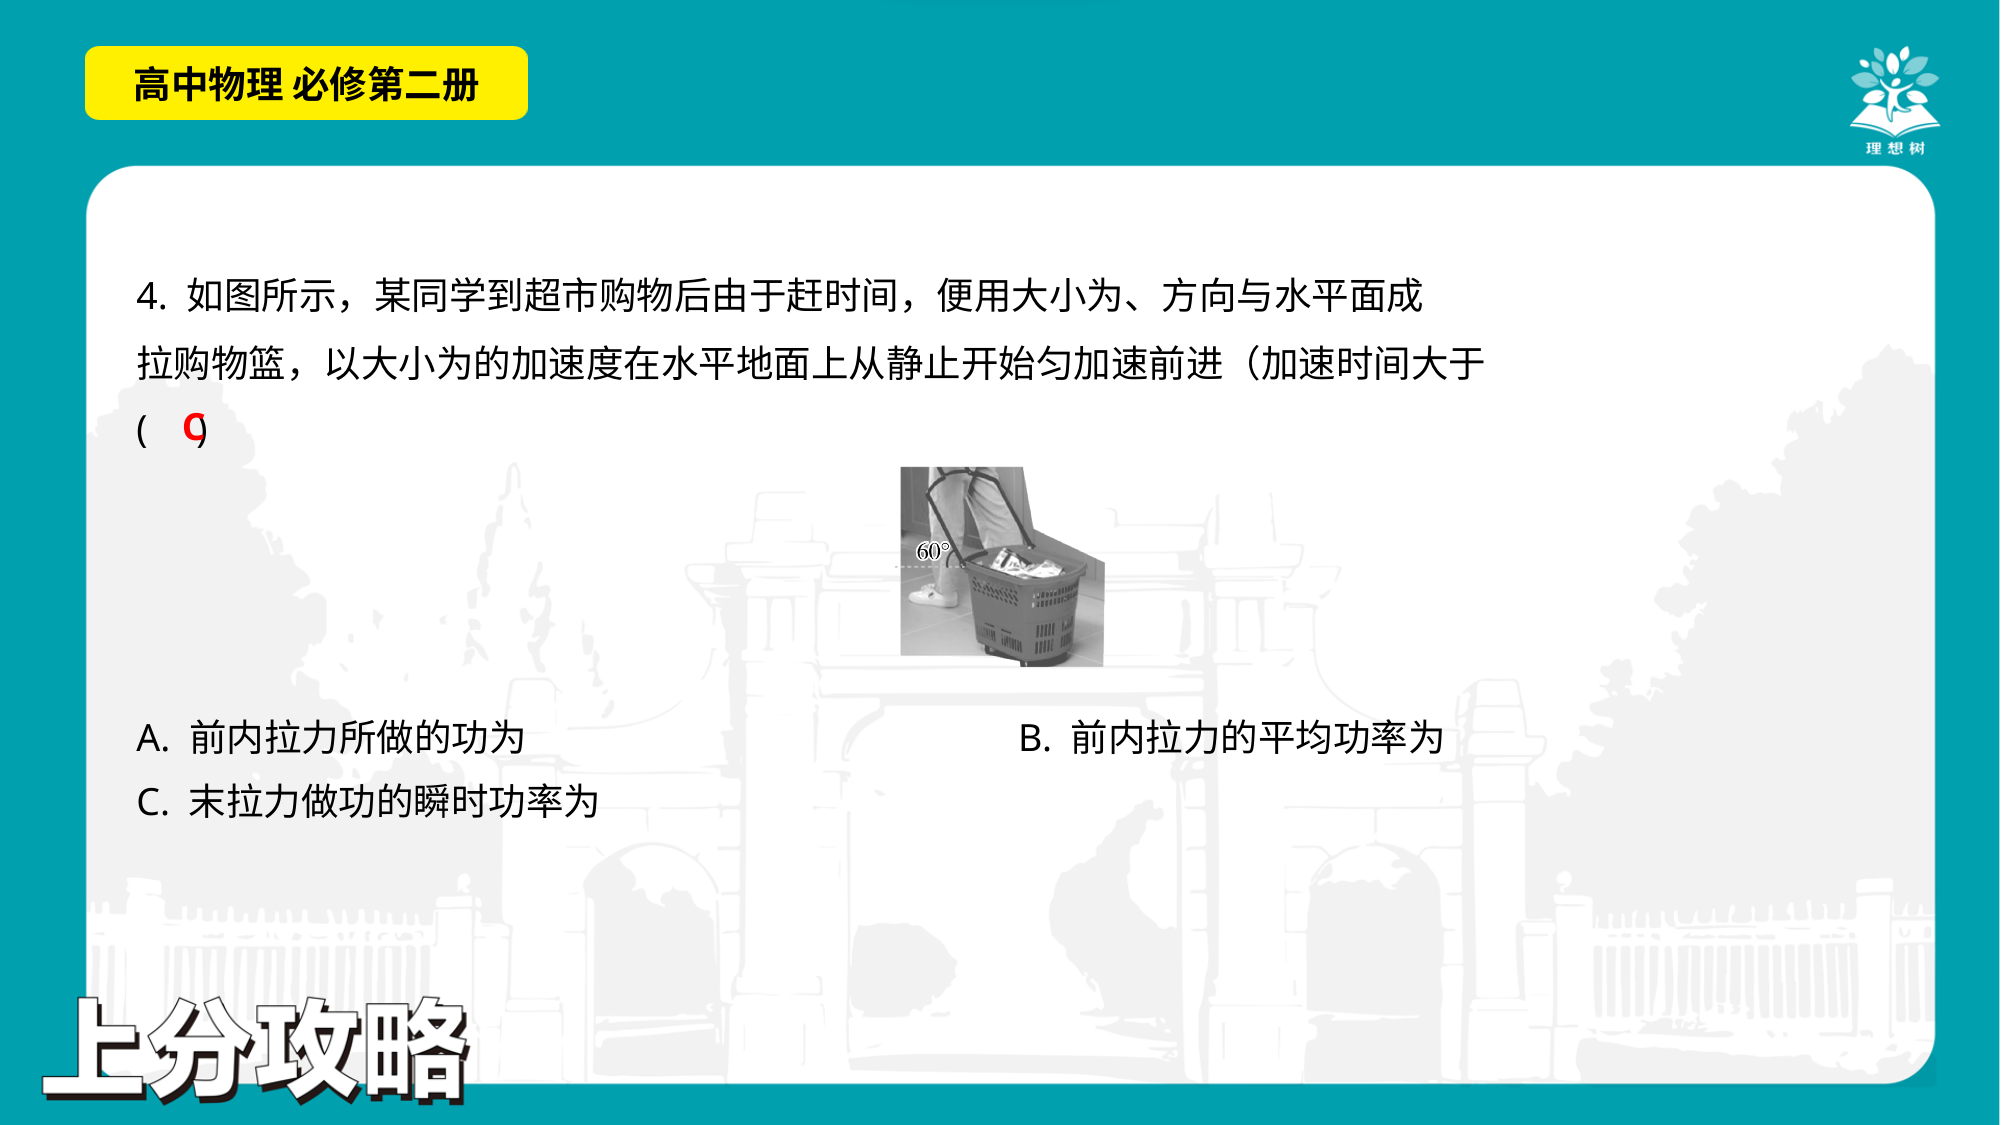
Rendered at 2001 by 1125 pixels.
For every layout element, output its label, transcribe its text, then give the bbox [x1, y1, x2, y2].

text_box C [166, 383, 221, 442]
picture [0, 0, 2000, 1125]
